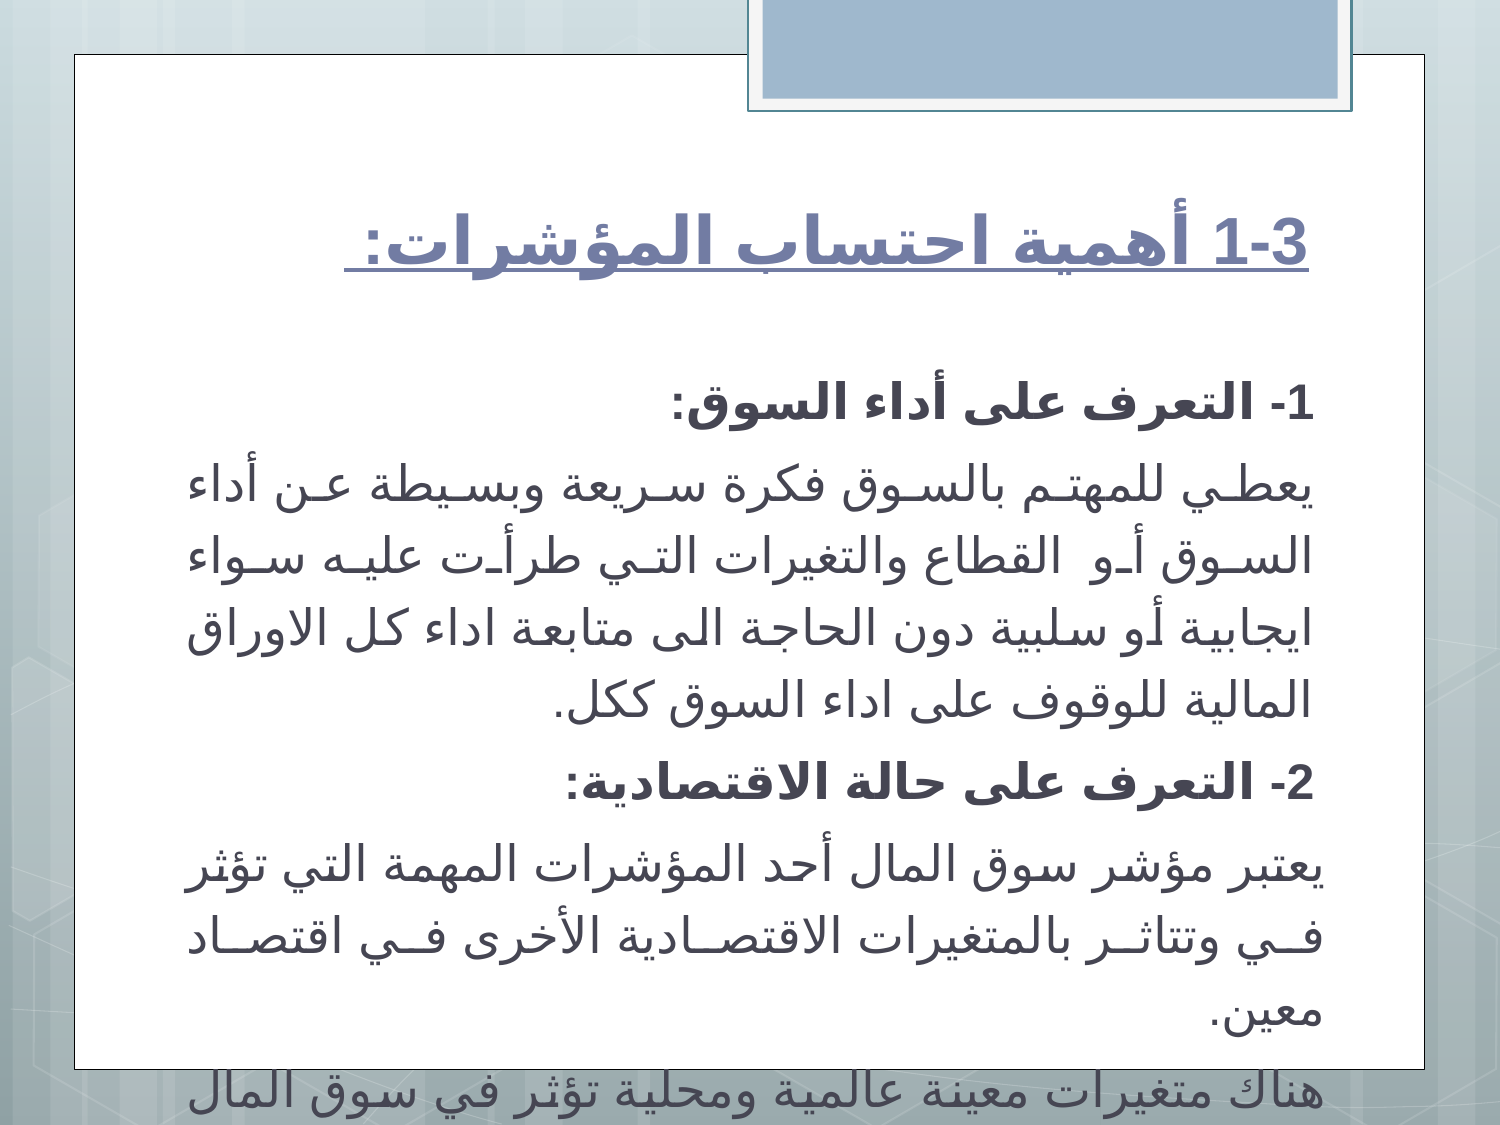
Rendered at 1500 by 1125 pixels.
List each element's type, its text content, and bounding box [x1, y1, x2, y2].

title 1-3 أهمية احتساب المؤشرات: [171, 184, 1324, 286]
list 1- التعرف على أداء السوق: يعطي للمهتم بالسوق فكرة سريعة وبسيطة عن أداء السوق أو القطاع والتغيرات التي طرأت عليه سواء ايجابية أو سلبية دون الحاجة الى متابعة اداء كل الاوراق المالية للوقوف على اداء السوق ككل. 2- التعرف على حالة الاقتصادية: يعتبر مؤشر سوق المال أحد المؤشرات المهمة التي تؤثر في وتتاثر بالمتغيرات الاقتصادية الأخرى في اقتصاد معين. هناك متغيرات معينة عالمية ومحلية تؤثر في سوق المال وتتاثر به. [171, 349, 1341, 1000]
